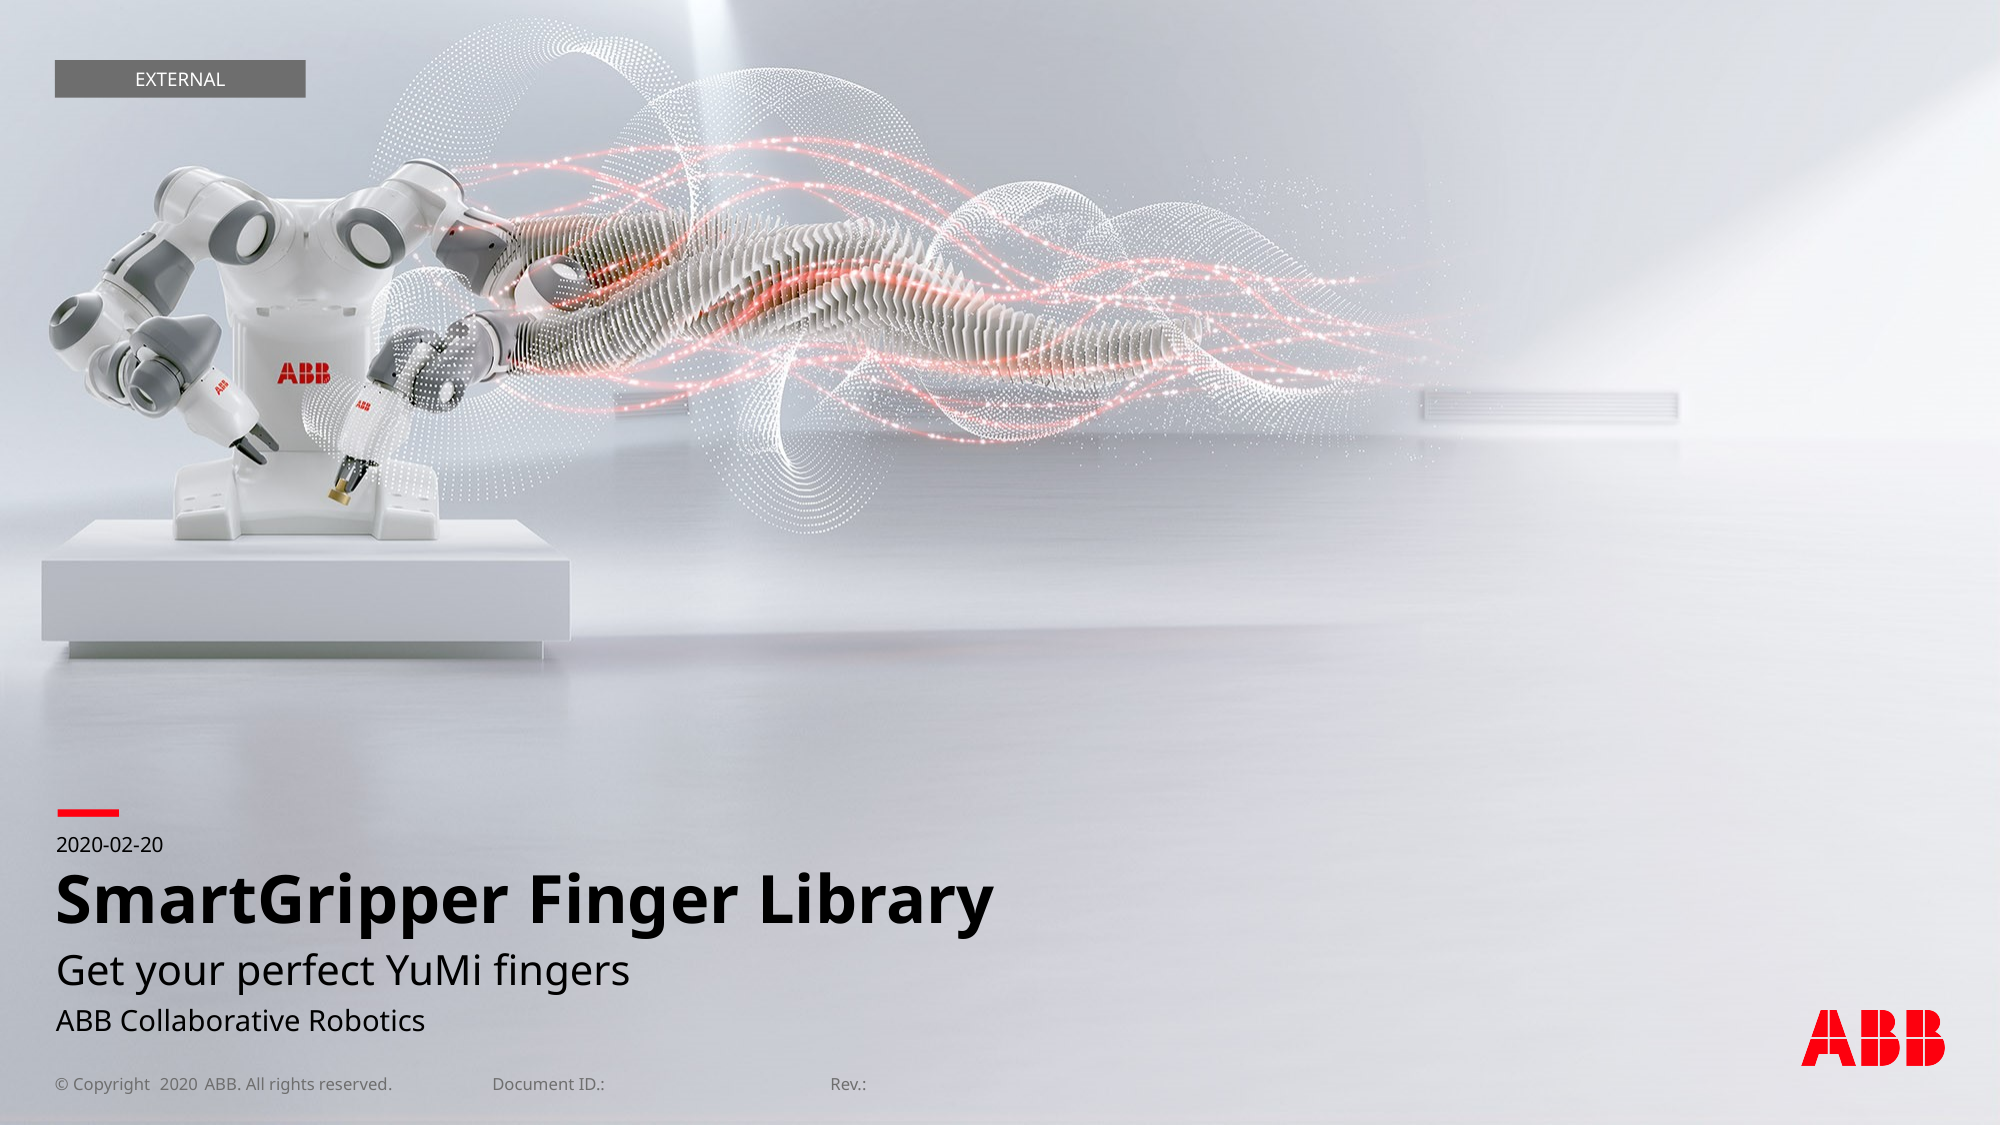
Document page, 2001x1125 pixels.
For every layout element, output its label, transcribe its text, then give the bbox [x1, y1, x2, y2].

title SmartGripper Finger Library [55, 853, 1945, 937]
list 2020-02-20 [55, 820, 1715, 853]
list ABB Collaborative Robotics [55, 1002, 1715, 1049]
list 2020 [153, 1065, 205, 1102]
picture [0, 0, 2000, 1125]
subtitle Get your perfect YuMi fingers [55, 943, 1715, 1002]
list ExTERNAL [54, 60, 306, 98]
